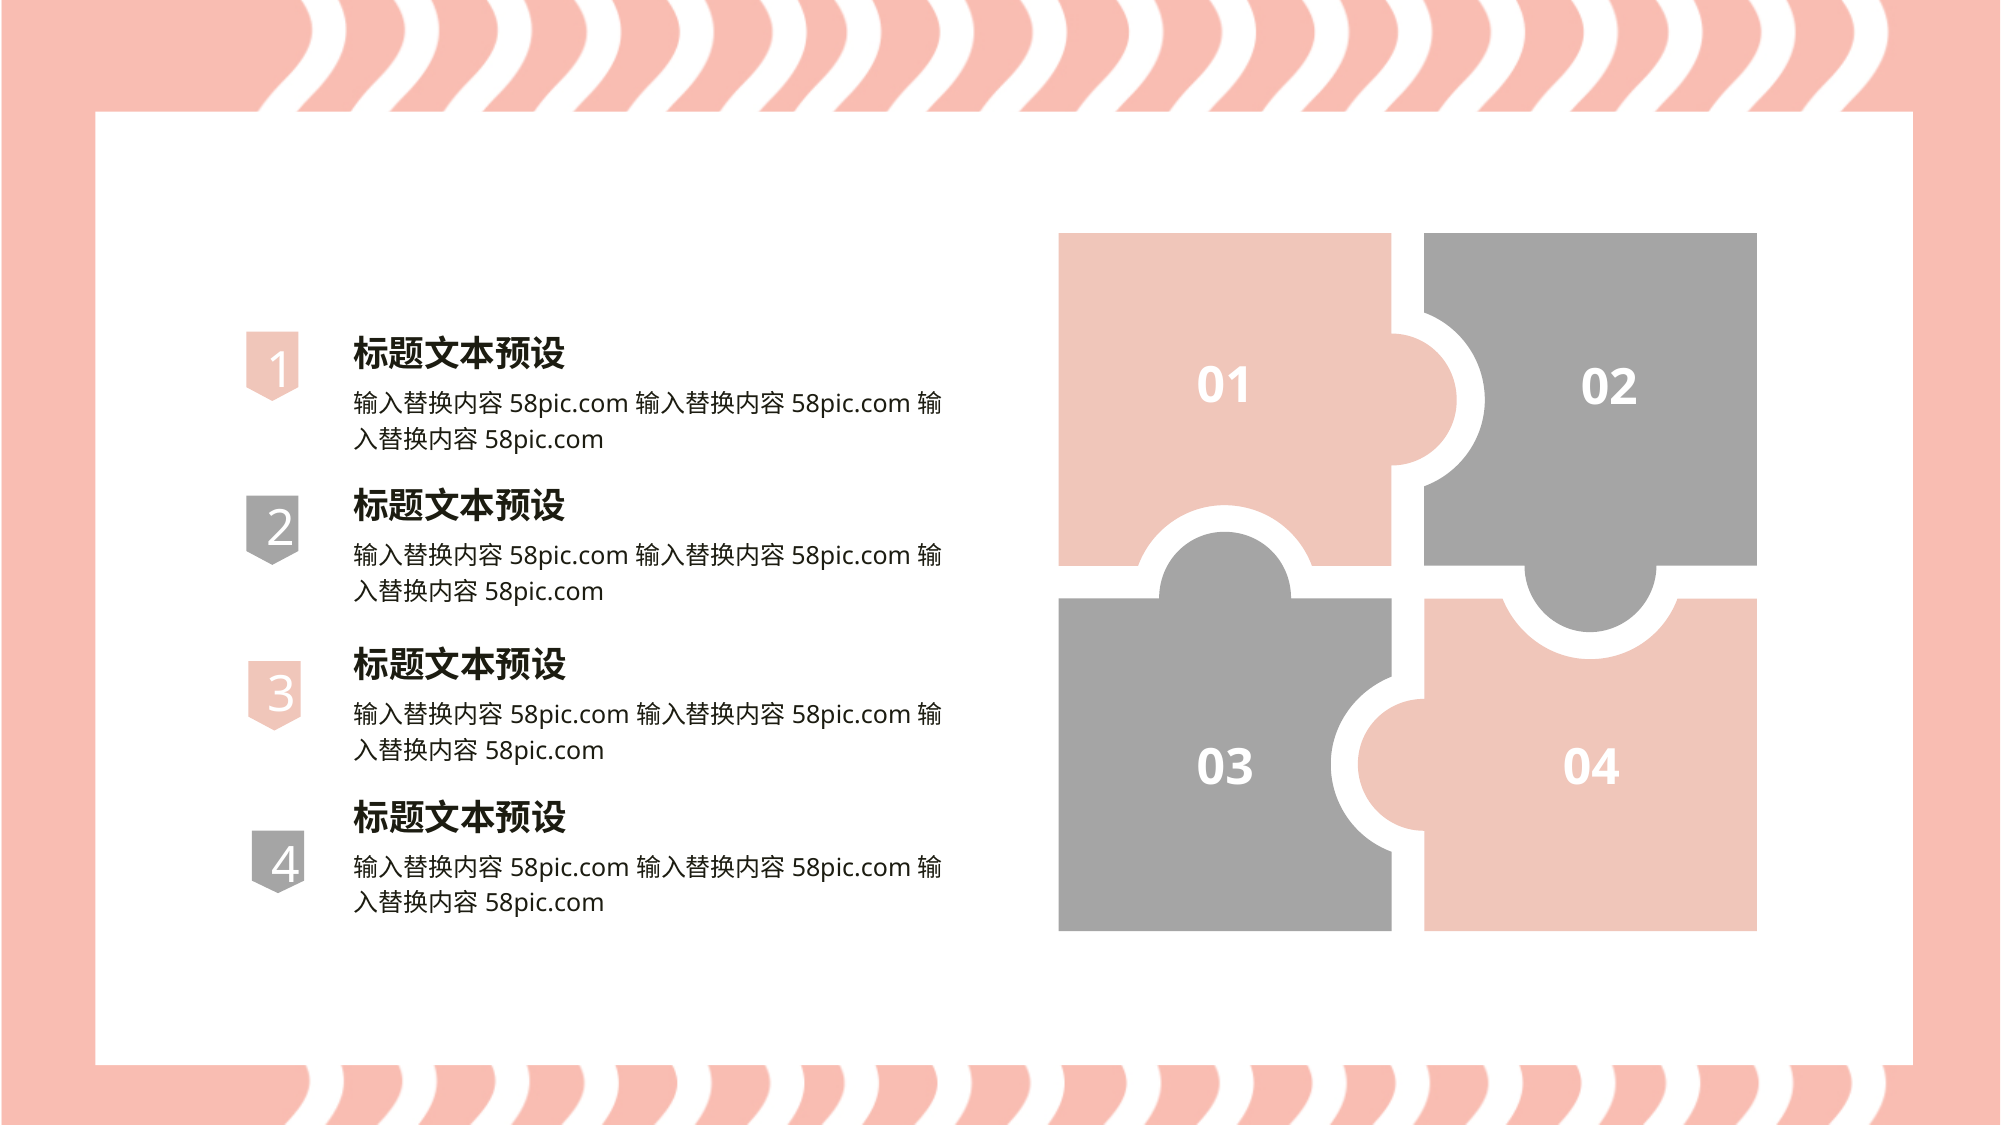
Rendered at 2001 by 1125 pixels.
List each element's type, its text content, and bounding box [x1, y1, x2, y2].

picture [3, 0, 1999, 1125]
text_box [247, 827, 309, 897]
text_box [1058, 233, 1757, 932]
text_box 输入替换内容58pic.com输入替换内容58pic.com输入替换内容58pic.com [339, 837, 968, 930]
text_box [243, 331, 304, 403]
text_box 标题文本预设 [339, 786, 700, 845]
text_box 输入替换内容58pic.com输入替换内容58pic.com输入替换内容58pic.com [338, 373, 968, 466]
text_box 标题文本预设 [338, 475, 699, 534]
text_box 输入替换内容58pic.com输入替换内容58pic.com输入替换内容58pic.com [338, 526, 968, 618]
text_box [244, 656, 305, 731]
text_box 输入替换内容58pic.com输入替换内容58pic.com输入替换内容58pic.com [339, 685, 968, 777]
text_box 标题文本预设 [339, 634, 700, 693]
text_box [243, 490, 304, 565]
text_box 标题文本预设 [338, 323, 699, 381]
